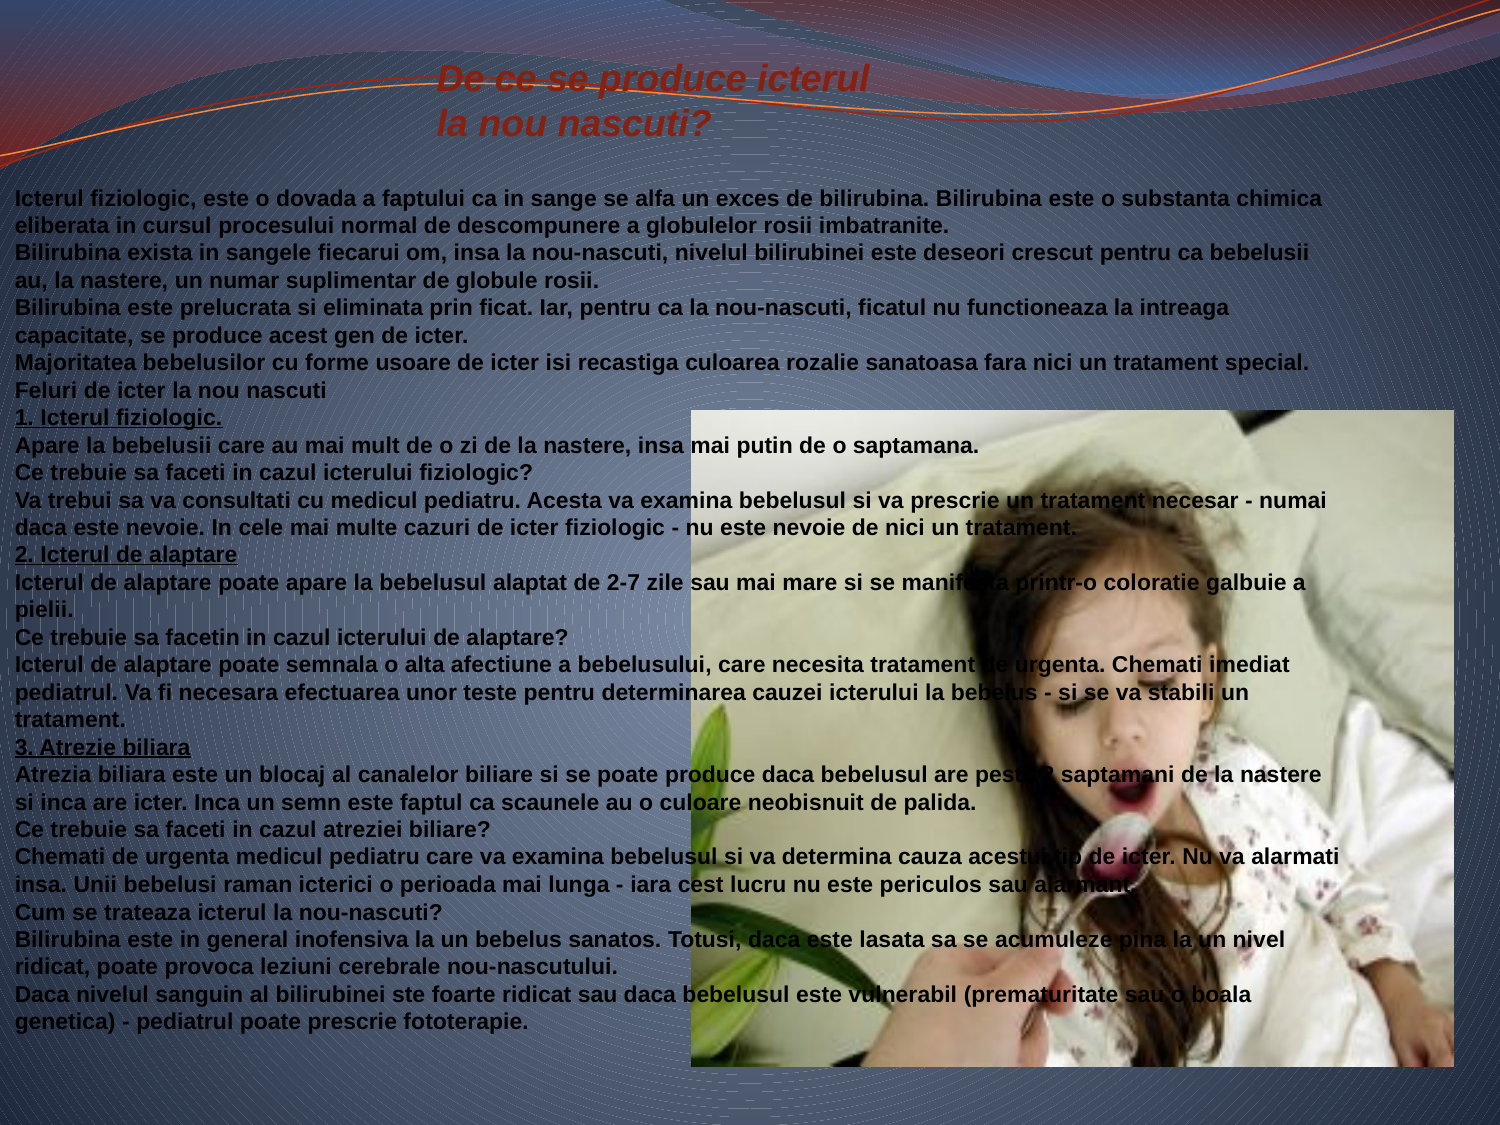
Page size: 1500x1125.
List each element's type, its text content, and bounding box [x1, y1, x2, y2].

text_box De ce se produce icterul la nou nascuti? [421, 46, 903, 152]
picture [691, 409, 1454, 1067]
text_box Icterul fiziologic, este o dovada a faptului ca in sange se alfa un exces de bilirubina. Bilirubina este o substanta chimica eliberata in cursul procesului normal de descompunere a globulelor rosii imbatranite. Bilirubina exista in sangele fiecarui om, insa la nou-nascuti, nivelul bilirubinei este deseori crescut pentru ca bebelusii au, la nastere, un numar suplimentar de globule rosii. Bilirubina este prelucrata si eliminata prin ficat. Iar, pentru ca la nou-nascuti, ficatul nu functioneaza la intreaga capacitate, se produce acest gen de icter. Majoritatea bebelusilor cu forme usoare de icter isi recastiga culoarea rozalie sanatoasa fara nici un tratament special. Feluri de icter la nou nascuti 1. Icterul fiziologic. Apare la bebelusii care au mai mult de o zi de la nastere, insa mai putin de o saptamana. Ce trebuie sa faceti in cazul icterului fiziologic? Va trebui sa va consultati cu medicul pediatru. Acesta va examina bebelusul si va prescrie un tratament necesar - numai daca este nevoie. In cele mai multe cazuri de icter fiziologic - nu este nevoie de nici un tratament. 2. Icterul de alaptare Icterul de alaptare poate apare la bebelusul alaptat de 2-7 zile sau mai mare si se manifesta printr-o coloratie galbuie a pielii. Ce trebuie sa facetin in cazul icterului de alaptare? Icterul de alaptare poate semnala o alta afectiune a bebelusului, care necesita tratament de urgenta. Chemati imediat pediatrul. Va fi necesara efectuarea unor teste pentru determinarea cauzei icterului la bebelus - si se va stabili un tratament. 3. Atrezie biliara Atrezia biliara este un blocaj al canalelor biliare si se poate produce daca bebelusul are peste 2 saptamani de la nastere si inca are icter. Inca un semn este faptul ca scaunele au o culoare neobisnuit de palida. Ce trebuie sa faceti in cazul atreziei biliare? Chemati de urgenta medicul pediatru care va examina bebelusul si va determina cauza acestui tip de icter. Nu va alarmati insa. Unii bebelusi raman icterici o perioada mai lunga - iara cest lucru nu este periculos sau alarmant. Cum se trateaza icterul la nou-nascuti? Bilirubina este in general inofensiva la un bebelus sanatos. Totusi, daca este lasata sa se acumuleze pina la un nivel ridicat, poate provoca leziuni cerebrale nou-nascutului. Daca nivelul sanguin al bilirubinei ste foarte ridicat sau daca bebelusul este vulnerabil (prematuritate sau o boala genetica) - pediatrul poate prescrie fototerapie. [0, 175, 1360, 1042]
